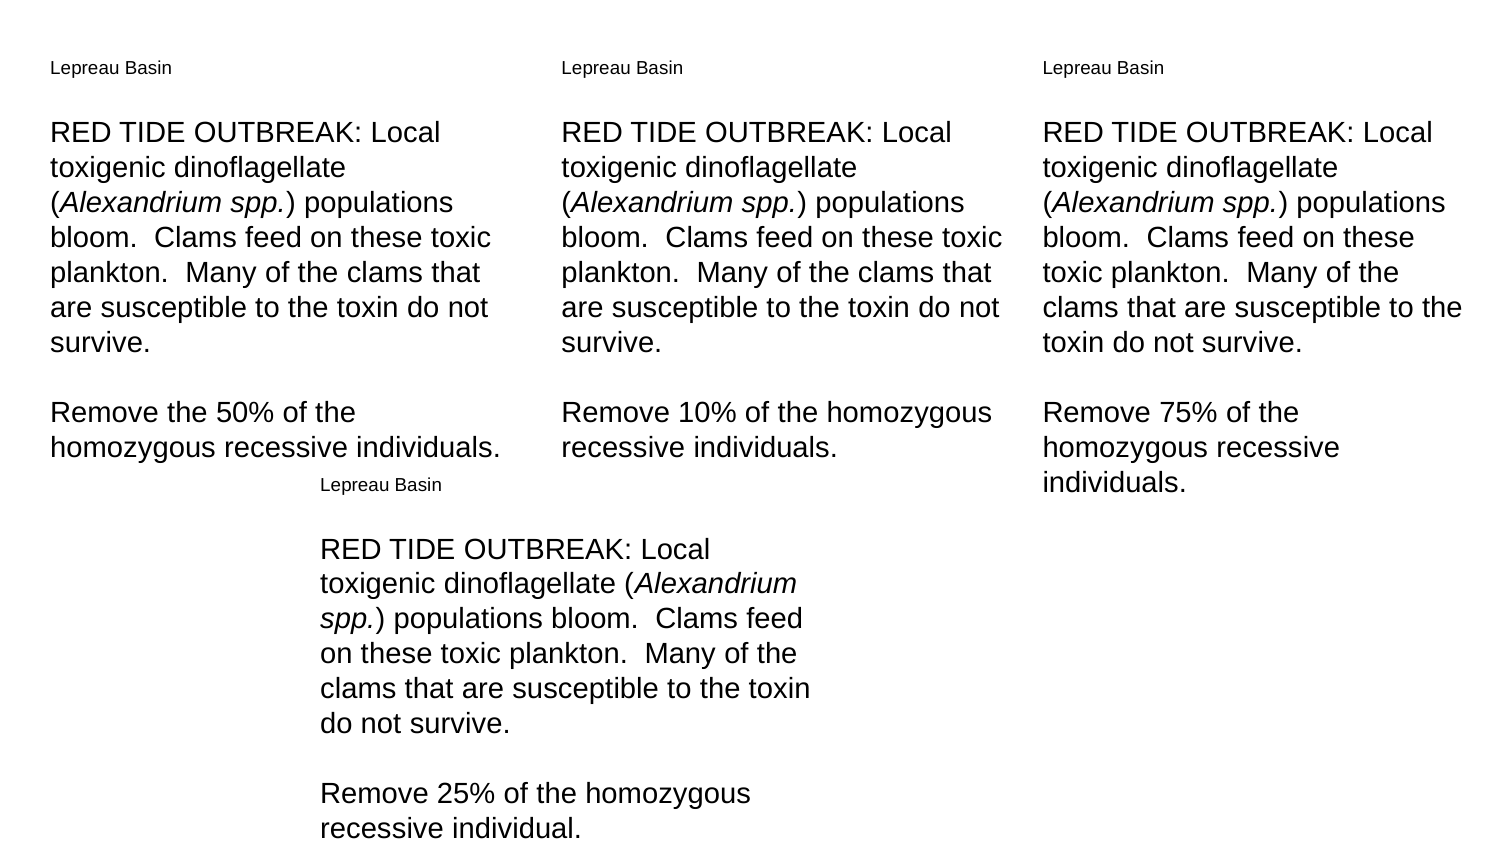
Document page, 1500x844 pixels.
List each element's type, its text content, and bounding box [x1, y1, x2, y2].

text_box Lepreau Basin RED TIDE OUTBREAK: Local toxigenic dinoflagellate (Alexandrium spp.) populations bloom. Clams feed on these toxic plankton. Many of the clams that are susceptible to the toxin do not survive. Remove 25% of the homozygous recessive individual. [305, 457, 835, 695]
text_box Lepreau Basin RED TIDE OUTBREAK: Local toxigenic dinoflagellate (Alexandrium spp.) populations bloom. Clams feed on these toxic plankton. Many of the clams that are susceptible to the toxin do not survive. Remove 10% of the homozygous recessive individuals. [546, 40, 1039, 279]
text_box Lepreau Basin RED TIDE OUTBREAK: Local toxigenic dinoflagellate (Alexandrium spp.) populations bloom. Clams feed on these toxic plankton. Many of the clams that are susceptible to the toxin do not survive. Remove 75% of the homozygous recessive individuals. [1039, 40, 1487, 279]
text_box Lepreau Basin RED TIDE OUTBREAK: Local toxigenic dinoflagellate (Alexandrium spp.) populations bloom. Clams feed on these toxic plankton. Many of the clams that are susceptible to the toxin do not survive. Remove the 50% of the homozygous recessive individuals. [35, 40, 528, 279]
